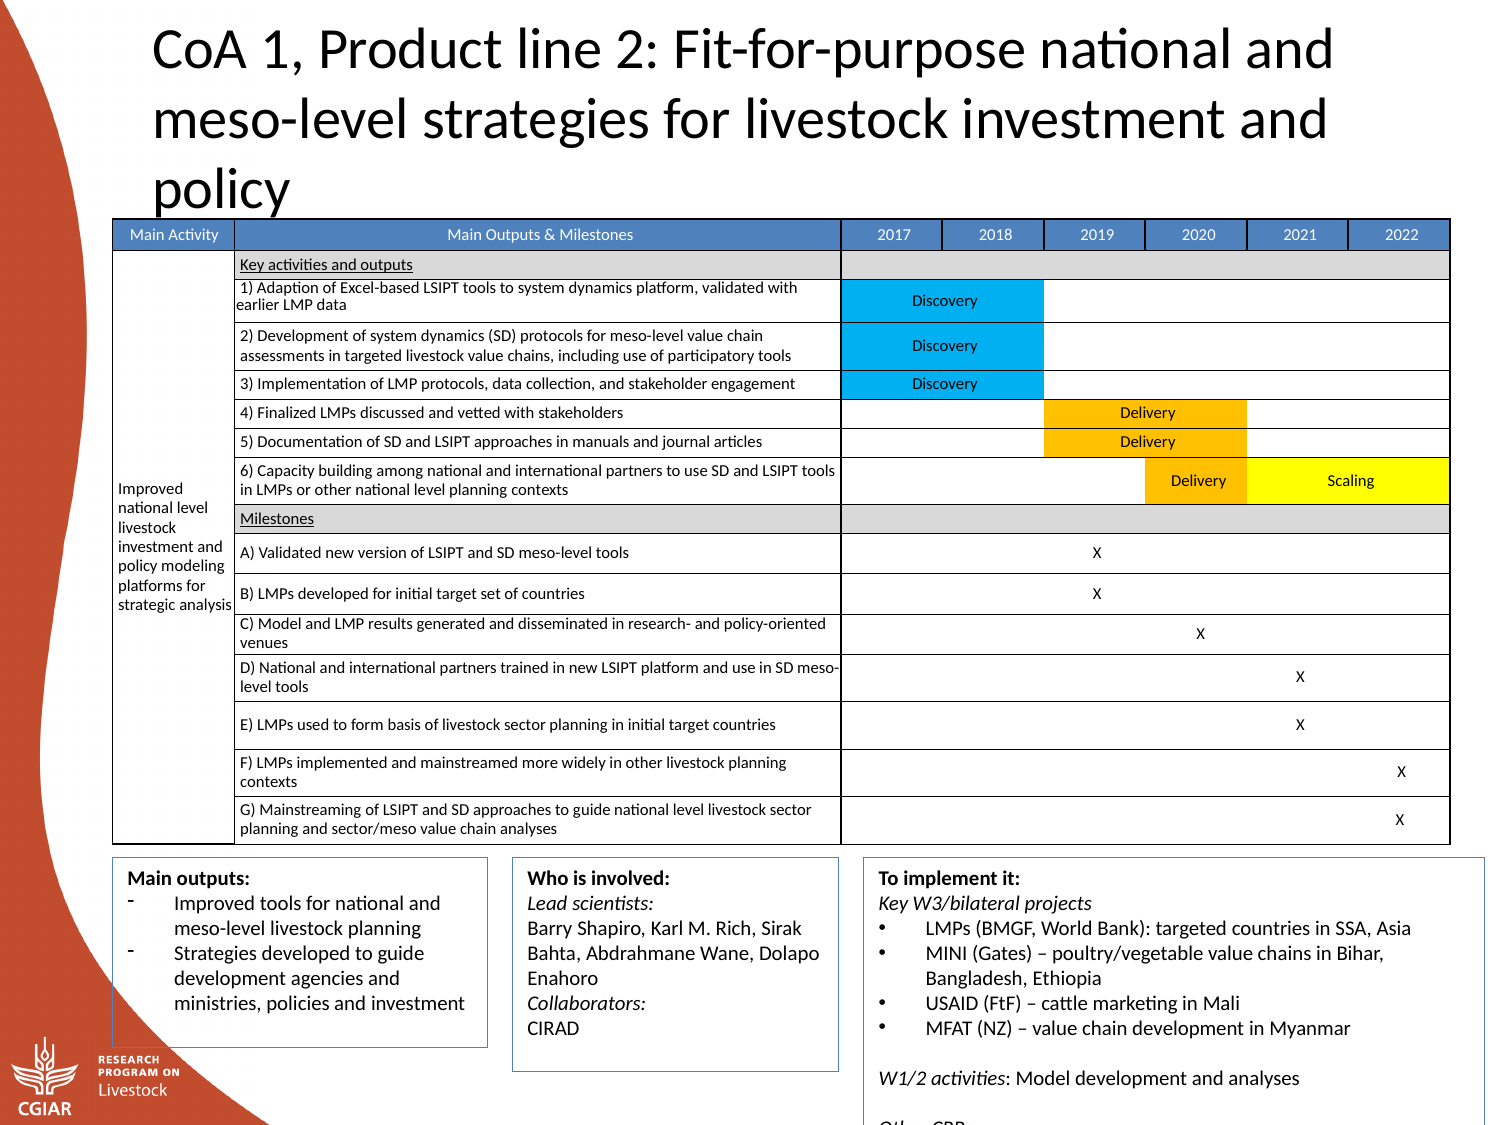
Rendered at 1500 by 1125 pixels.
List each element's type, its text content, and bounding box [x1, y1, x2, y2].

table_cell [1247, 750, 1348, 796]
table_cell X [1044, 574, 1145, 614]
table_cell [1044, 702, 1145, 749]
table_cell [942, 702, 1044, 749]
table_cell [1348, 574, 1449, 614]
table_header 2018 [943, 220, 1043, 250]
table_cell Delivery [1044, 400, 1247, 428]
table_cell F) LMPs implemented and mainstreamed more widely in other livestock planning contexts [235, 750, 840, 796]
table_cell Scaling [1247, 458, 1449, 504]
table_cell [942, 400, 1044, 428]
table_cell Delivery [1145, 458, 1247, 504]
table_cell [842, 750, 942, 796]
table_cell [1348, 371, 1449, 399]
table_cell [842, 655, 942, 701]
table_header Main Outputs & Milestones [235, 220, 840, 250]
table_cell [842, 429, 942, 457]
table_cell [1247, 371, 1348, 399]
table_header Main Activity [113, 220, 234, 250]
table_cell [1348, 702, 1449, 749]
table_cell [1247, 797, 1348, 844]
table_cell Key activities and outputs [235, 251, 840, 279]
table_cell 2) Development of system dynamics (SD) protocols for meso-level value chain assessments in targeted livestock value chains, including use of participatory tools [235, 323, 840, 370]
table_cell [942, 429, 1044, 457]
table_cell B) LMPs developed for initial target set of countries [235, 574, 840, 614]
table_cell [1044, 505, 1145, 533]
table_cell [1348, 429, 1449, 457]
table_cell Discovery [842, 323, 1044, 370]
table_cell [1044, 750, 1145, 796]
table_cell [842, 615, 942, 654]
table_cell [1348, 280, 1449, 322]
table_cell [1145, 505, 1247, 533]
table_cell [942, 458, 1044, 504]
table_cell [1348, 534, 1449, 573]
text_box Who is involved: Lead scientists: Barry Shapiro, Karl M. Rich, Sirak Bahta, Abdrahmane Wane, Dolapo Enahoro Collaborators: CIRAD [512, 857, 839, 1072]
table_cell [1348, 400, 1449, 428]
table_cell [1145, 702, 1247, 749]
table_cell [1348, 655, 1449, 701]
table_cell [1044, 371, 1247, 399]
table_cell Discovery [842, 371, 1044, 399]
table_cell [1247, 534, 1348, 573]
table_cell [1247, 574, 1348, 614]
table_cell [1044, 655, 1145, 701]
table_cell Milestones [235, 505, 840, 533]
table_cell [1348, 505, 1449, 533]
table_cell [1145, 750, 1247, 796]
table_cell [1247, 505, 1348, 533]
table_cell E) LMPs used to form basis of livestock sector planning in initial target countries [235, 702, 840, 749]
table_cell 4) Finalized LMPs discussed and vetted with stakeholders [235, 400, 840, 428]
table_cell [842, 534, 942, 573]
table_cell [942, 615, 1044, 654]
table_cell [942, 797, 1044, 844]
table_cell 5) Documentation of SD and LSIPT approaches in manuals and journal articles [235, 429, 840, 457]
table_cell [1044, 797, 1145, 844]
table_cell X [1044, 534, 1145, 573]
table_cell 3) Implementation of LMP protocols, data collection, and stakeholder engagement [235, 371, 840, 399]
table_cell [1348, 615, 1449, 654]
table_cell [1145, 534, 1247, 573]
table_cell [1247, 280, 1348, 322]
table_cell [1247, 323, 1348, 370]
table_cell X [1348, 797, 1449, 844]
table_cell [842, 505, 942, 533]
table_header 2017 [842, 220, 941, 250]
table_cell [1044, 280, 1145, 322]
table_cell [1044, 615, 1145, 654]
table_header 2020 [1146, 220, 1246, 250]
table_cell [842, 251, 942, 279]
table_cell [1145, 574, 1247, 614]
table_cell X [1247, 655, 1348, 701]
table_cell [1044, 251, 1145, 279]
table_header 2019 [1045, 220, 1144, 250]
table_cell [942, 505, 1044, 533]
table_cell X [1145, 615, 1247, 654]
table_cell X [1247, 702, 1348, 749]
table_cell A) Validated new version of LSIPT and SD meso-level tools [235, 534, 840, 573]
table_cell [1145, 280, 1247, 322]
table_cell [1044, 323, 1247, 370]
table_cell [1145, 797, 1247, 844]
table_cell [842, 797, 942, 844]
table_header 2021 [1248, 220, 1347, 250]
table_cell [842, 400, 942, 428]
text_box Main outputs: Improved tools for national and meso-level livestock planning Strategies developed to guide development agencies and ministries, policies and investment [112, 857, 488, 1048]
table_cell [1348, 251, 1449, 279]
table_cell [842, 702, 942, 749]
table_cell [1247, 615, 1348, 654]
table_cell G) Mainstreaming of LSIPT and SD approaches to guide national level livestock sector planning and sector/meso value chain analyses [235, 797, 840, 844]
table_cell [942, 251, 1044, 279]
table_cell X [1348, 750, 1449, 796]
table_cell [1247, 429, 1348, 457]
table_header 2022 [1349, 220, 1449, 250]
table_cell [1145, 655, 1247, 701]
table_cell 6) Capacity building among national and international partners to use SD and LSIPT tools in LMPs or other national level planning contexts [235, 458, 840, 504]
picture [0, 0, 270, 1125]
table_cell Delivery [1044, 429, 1247, 457]
table_cell D) National and international partners trained in new LSIPT platform and use in SD meso-level tools [235, 655, 840, 701]
table_cell Improved national level livestock investment and policy modeling platforms for strategic analysis [113, 251, 234, 843]
text_box CoA 1, Product line 2: Fit-for-purpose national and meso-level strategies for livestock investment and policy [137, 2, 1485, 191]
table_cell C) Model and LMP results generated and disseminated in research- and policy-oriented venues [235, 615, 840, 654]
table_cell [942, 655, 1044, 701]
text_box To implement it: Key W3/bilateral projects LMPs (BMGF, World Bank): targeted countries in SSA, Asia MINI (Gates) – poultry/vegetable value chains in Bihar, Bangladesh, Ethiopia USAID (FtF) – cattle marketing in Mali MFAT (NZ) – value chain development in Myanmar W1/2 activities: Model development and analyses Other CRPs [863, 857, 1485, 1125]
table_cell 1) Adaption of Excel-based LSIPT tools to system dynamics platform, validated with earlier LMP data [235, 280, 840, 322]
table_cell [1247, 251, 1348, 279]
table_cell [1348, 323, 1449, 370]
table_cell [942, 534, 1044, 573]
table_cell [842, 574, 942, 614]
table_cell [942, 750, 1044, 796]
table_cell [942, 574, 1044, 614]
table_cell [1145, 251, 1247, 279]
table_cell [842, 458, 942, 504]
table_cell Discovery [842, 280, 1044, 322]
table_cell [1247, 400, 1348, 428]
table_cell [1044, 458, 1145, 504]
